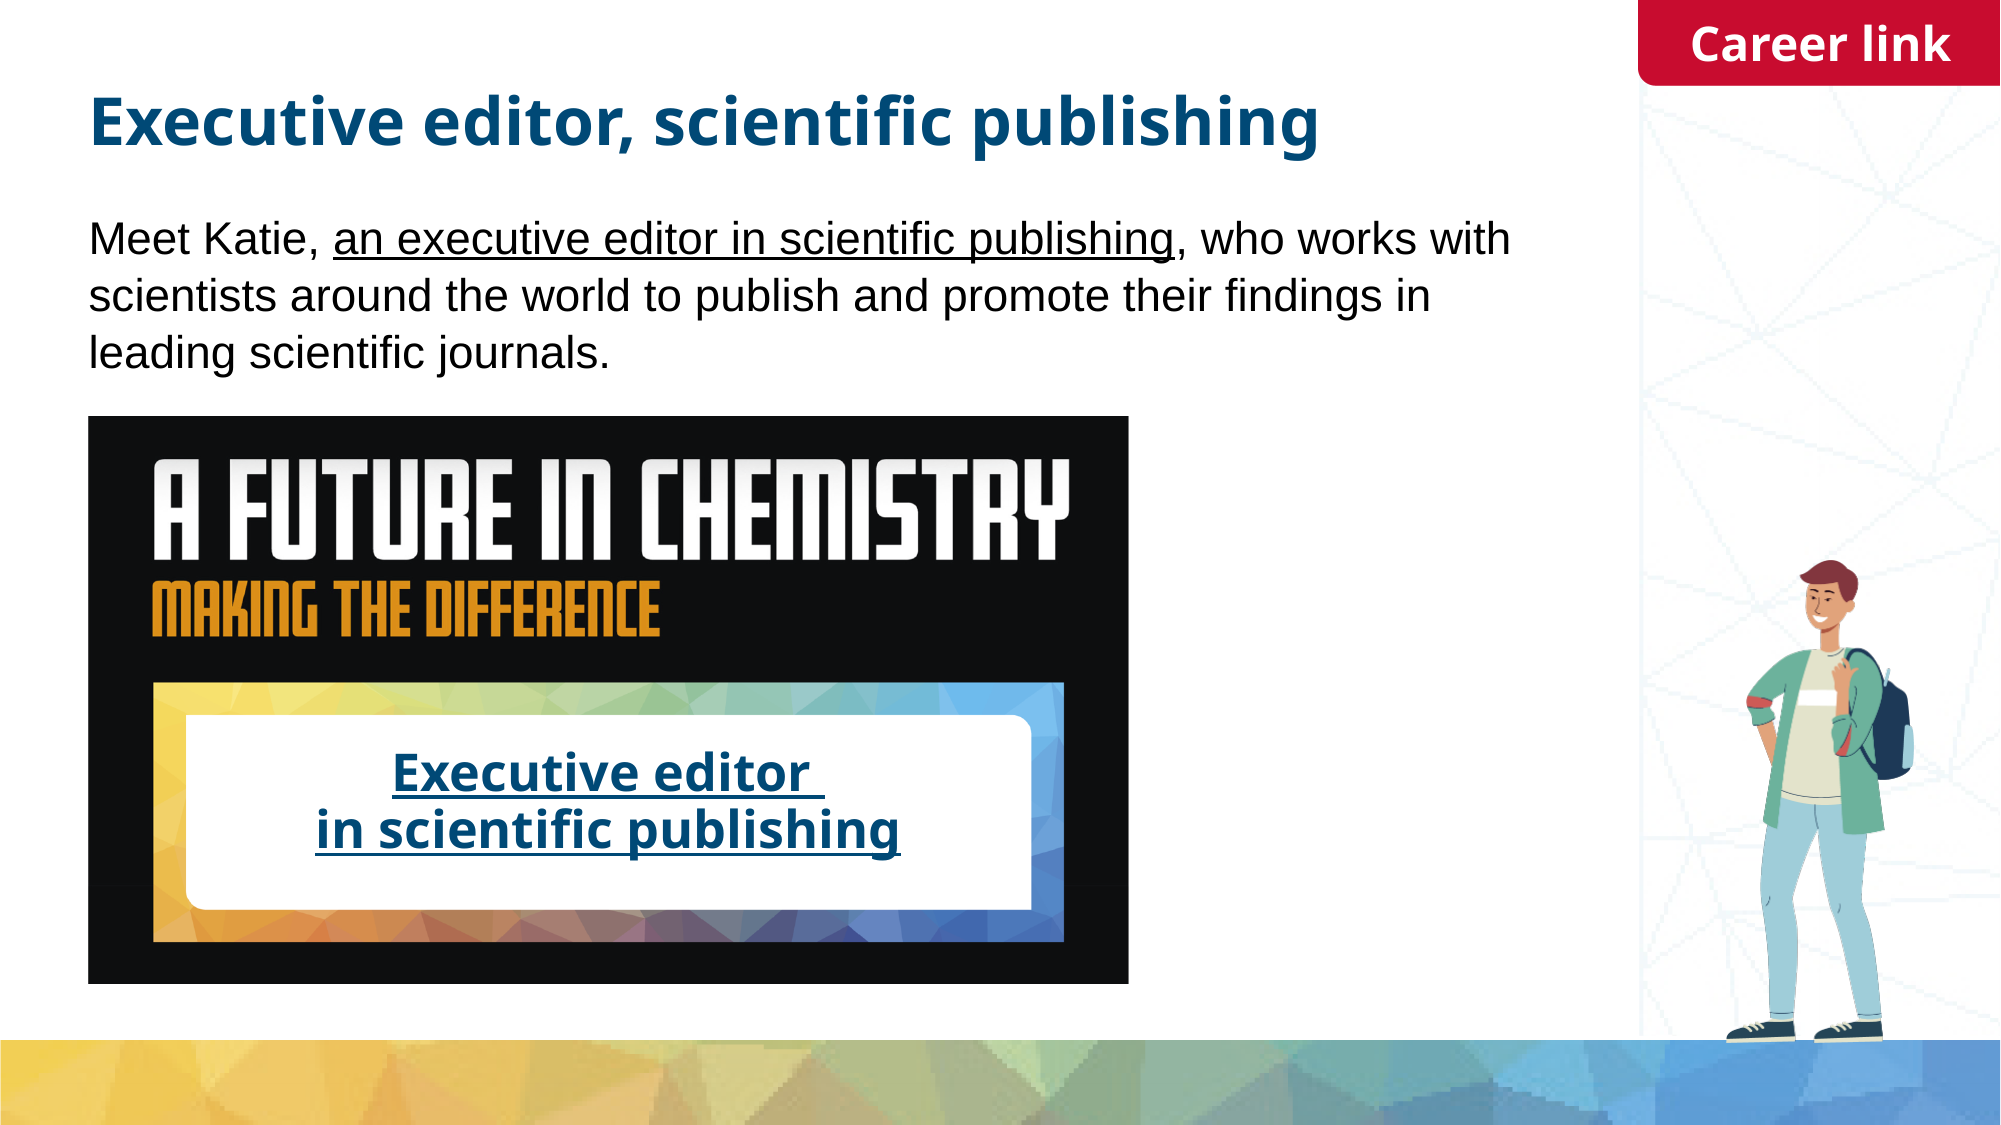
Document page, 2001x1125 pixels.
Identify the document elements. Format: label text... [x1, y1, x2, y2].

picture [0, 0, 2001, 1125]
picture [88, 416, 1129, 984]
list Meet Katie, an executive editor in scientific publishing, who works with scientists around the world to publish and promote their findings in leading scientific journals. [88, 206, 1565, 400]
title Executive editor, scientific publishing [88, 88, 1565, 161]
